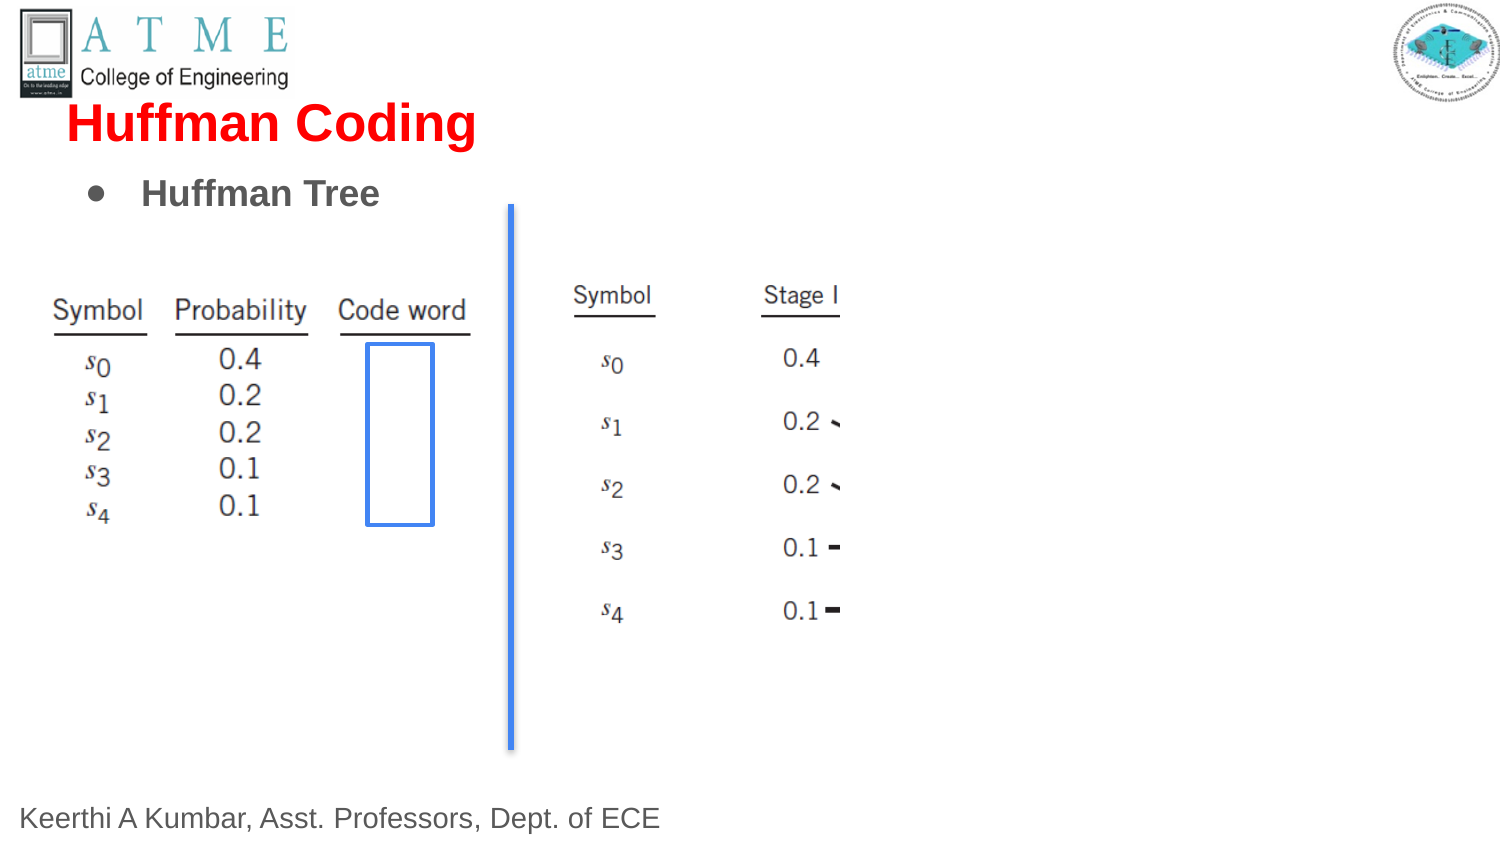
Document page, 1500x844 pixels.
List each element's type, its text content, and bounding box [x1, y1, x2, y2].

list Huffman Tree [51, 147, 1449, 750]
picture [540, 253, 841, 645]
picture [20, 268, 489, 541]
picture [17, 6, 295, 99]
picture [1389, 1, 1500, 104]
title Huffman Coding [51, 72, 1449, 147]
